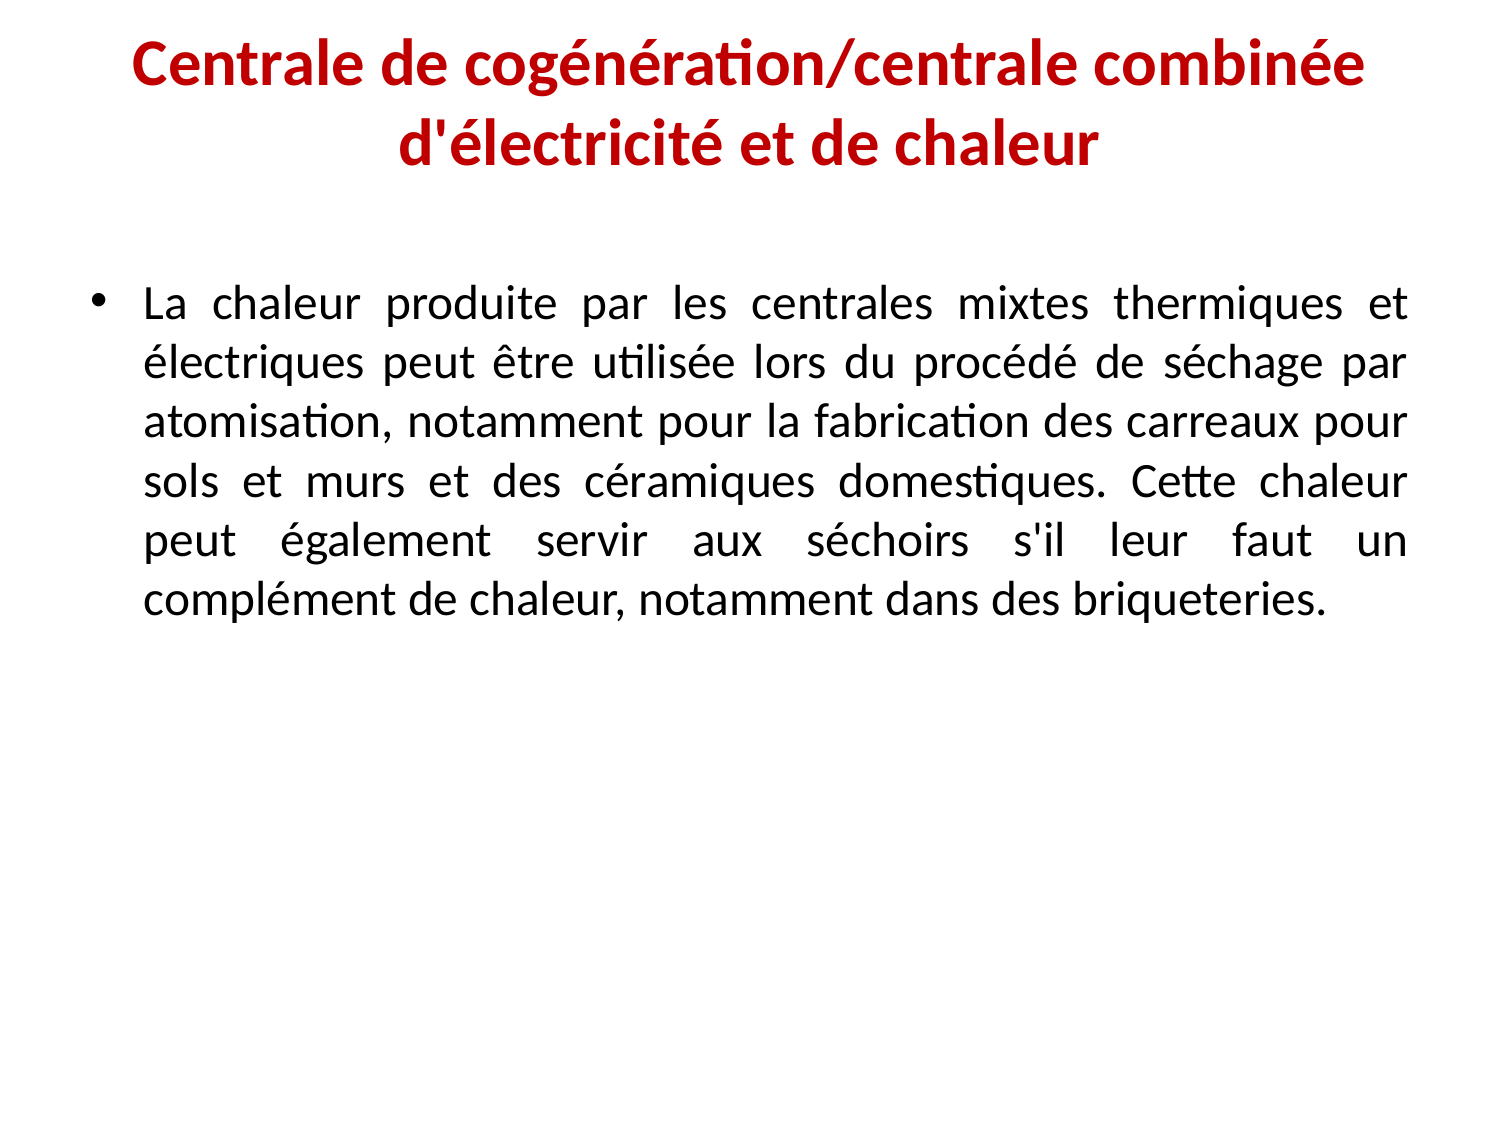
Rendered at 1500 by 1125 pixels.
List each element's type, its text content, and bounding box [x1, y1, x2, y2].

title Centrale de cogénération/centrale combinée d'électricité et de chaleur [75, 45, 1425, 233]
list La chaleur produite par les centrales mixtes thermiques et électriques peut être utilisée lors du procédé de séchage par atomisation, notamment pour la fabrication des carreaux pour sols et murs et des céramiques domestiques. Cette chaleur peut également servir aux séchoirs s'il leur faut un complément de chaleur, notamment dans des briqueteries. [75, 262, 1425, 680]
